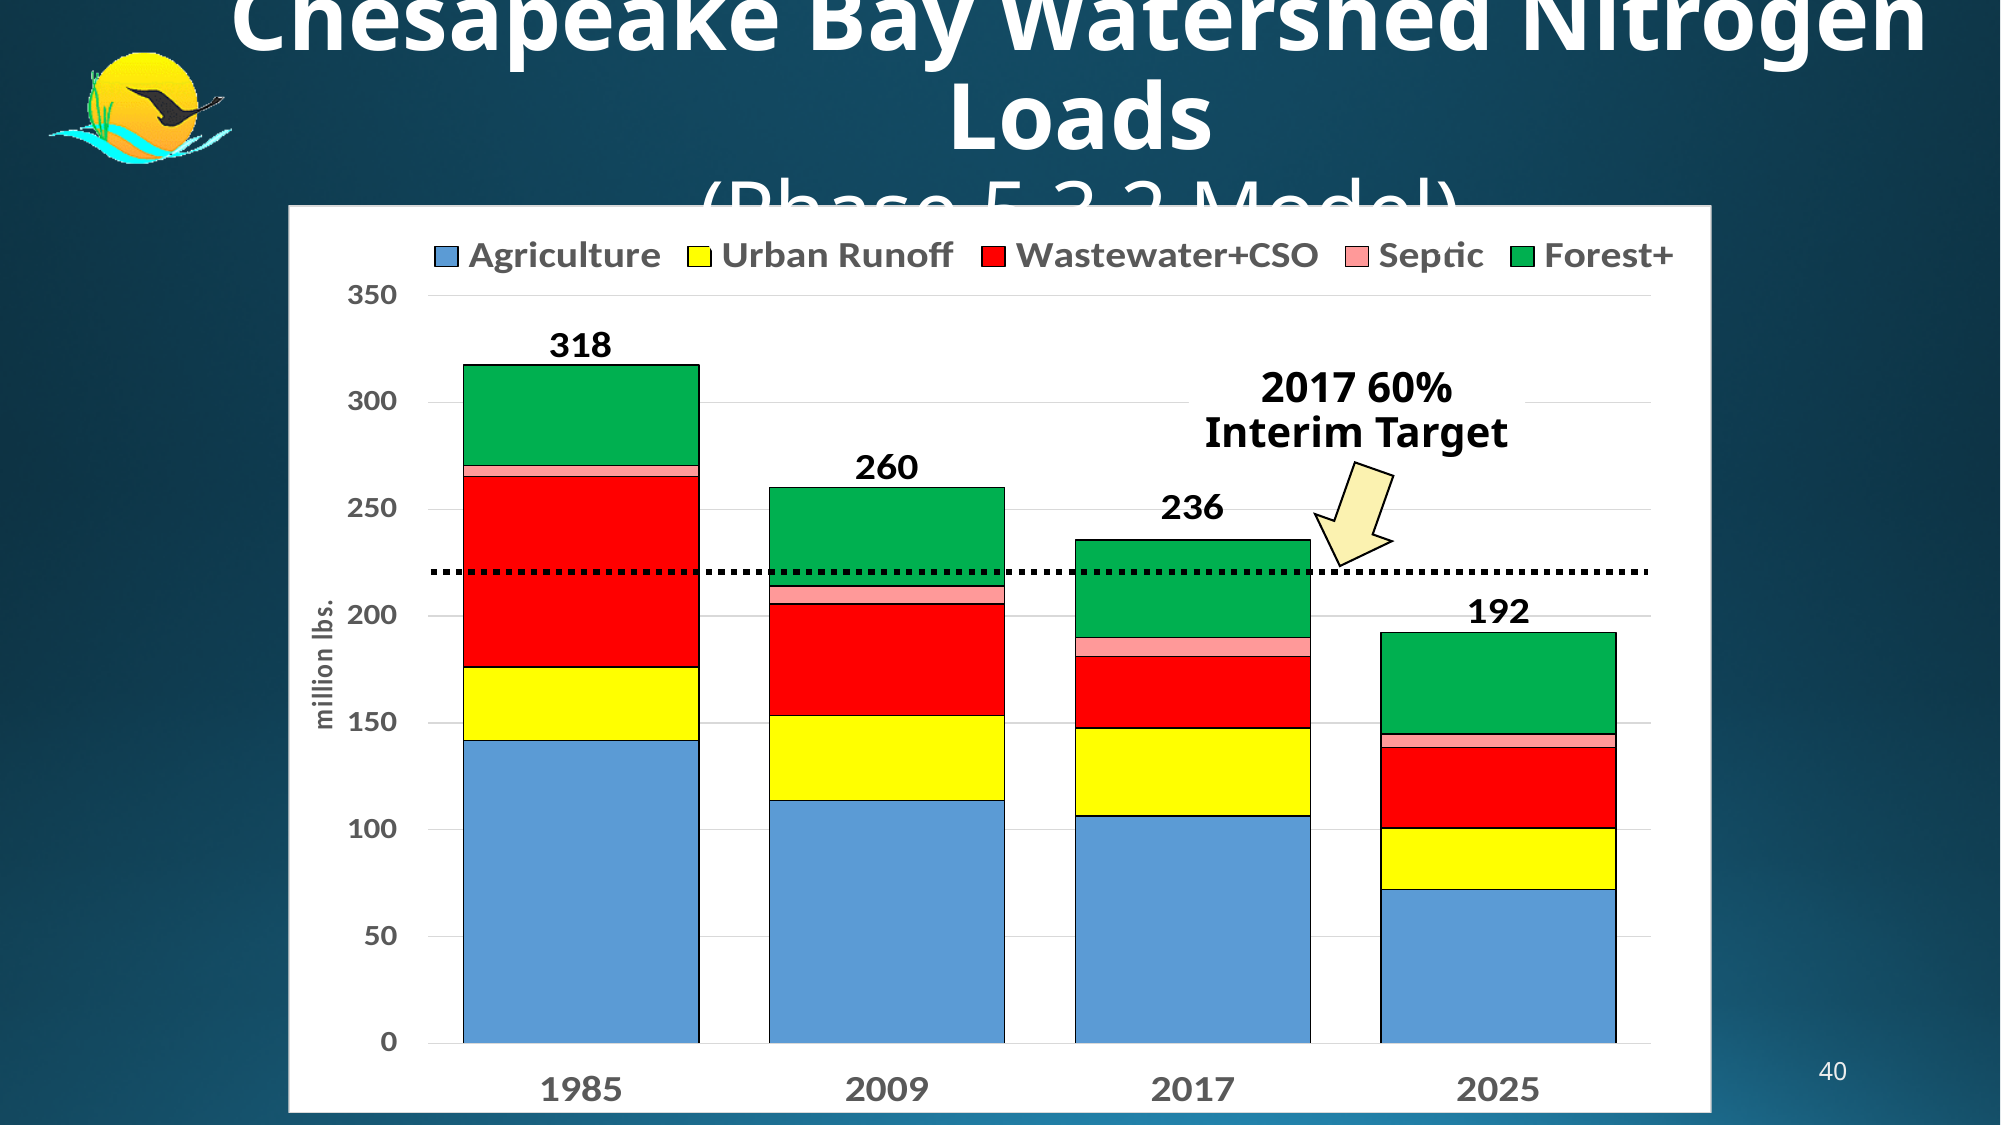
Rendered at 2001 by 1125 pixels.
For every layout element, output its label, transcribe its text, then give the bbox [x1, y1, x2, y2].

slide_number 40 [1712, 1042, 1863, 1103]
picture [0, 0, 2001, 1125]
title Chesapeake Bay Watershed Nitrogen Loads (Phase 5.3.2 Model) [160, 53, 2000, 178]
